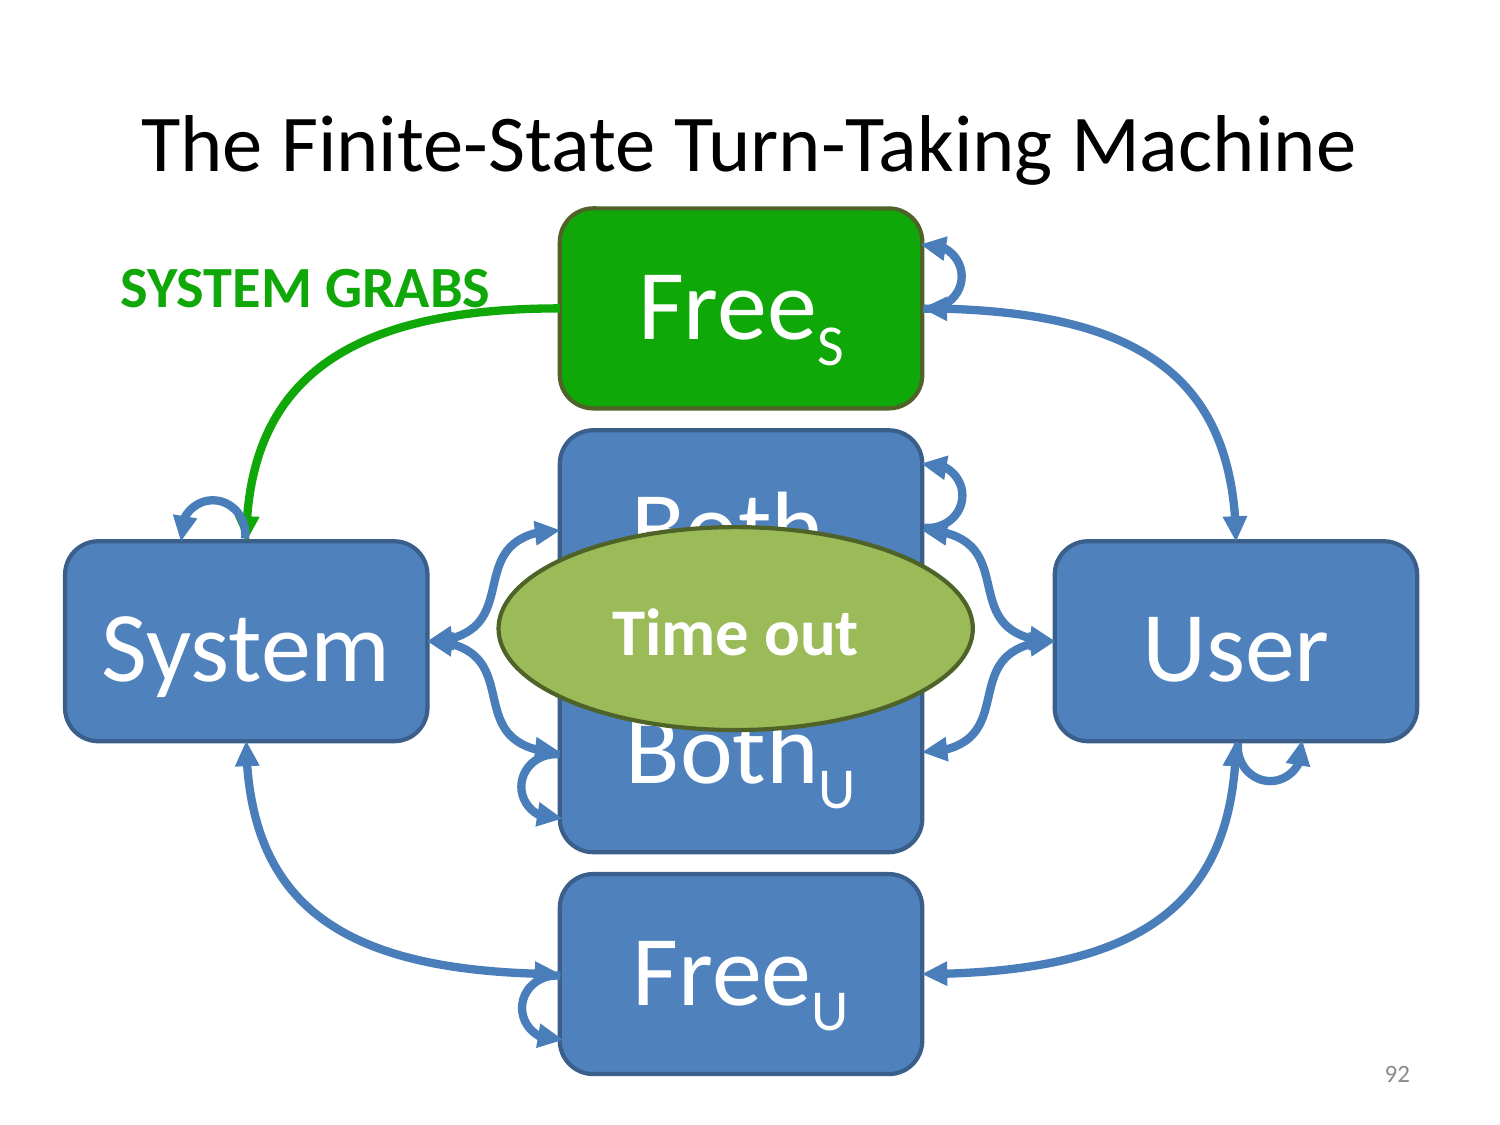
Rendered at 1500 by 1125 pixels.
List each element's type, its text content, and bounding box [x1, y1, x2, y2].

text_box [922, 530, 1055, 642]
title The Finite-State Turn-Taking Machine [75, 45, 1425, 233]
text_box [427, 649, 561, 753]
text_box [286, 267, 520, 582]
slide_number 92 [1074, 1042, 1425, 1103]
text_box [64, 540, 422, 742]
text_box [523, 974, 563, 1047]
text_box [922, 650, 1055, 753]
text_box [1060, 540, 1418, 742]
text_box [286, 700, 520, 1015]
text_box Time out [615, 525, 857, 539]
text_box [962, 700, 1196, 1015]
text_box FreeU [557, 871, 925, 1077]
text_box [427, 530, 561, 642]
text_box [922, 308, 1237, 542]
text_box [920, 238, 963, 307]
text_box FreeS [557, 206, 925, 411]
text_box BothU [557, 751, 925, 855]
text_box [1237, 751, 1309, 782]
text_box [174, 499, 247, 539]
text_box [565, 540, 917, 742]
text_box SYSTEM GRABS [106, 241, 506, 327]
text_box [525, 761, 563, 825]
text_box BothS [557, 428, 917, 539]
